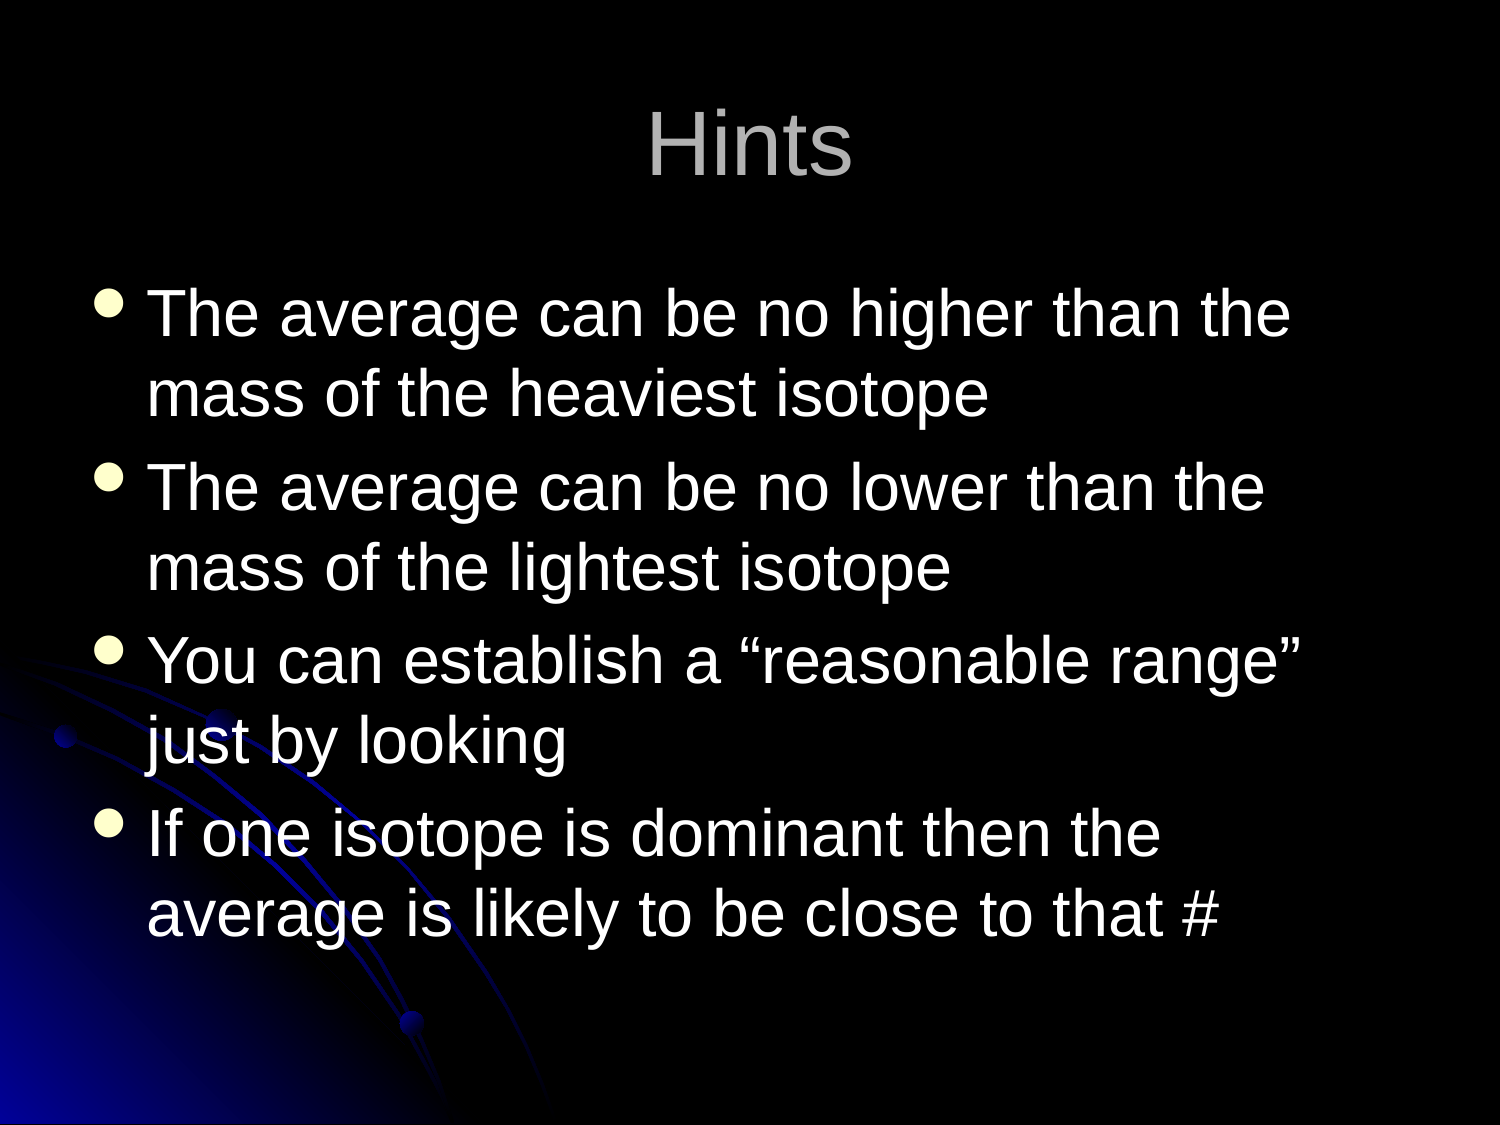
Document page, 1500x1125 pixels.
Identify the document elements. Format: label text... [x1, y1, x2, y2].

title Hints [74, 45, 1426, 233]
list The average can be no higher than the mass of the heaviest isotope The average can be no lower than the mass of the lightest isotope You can establish a “reasonable range” just by looking If one isotope is dominant then the average is likely to be close to that # [74, 262, 1426, 1006]
